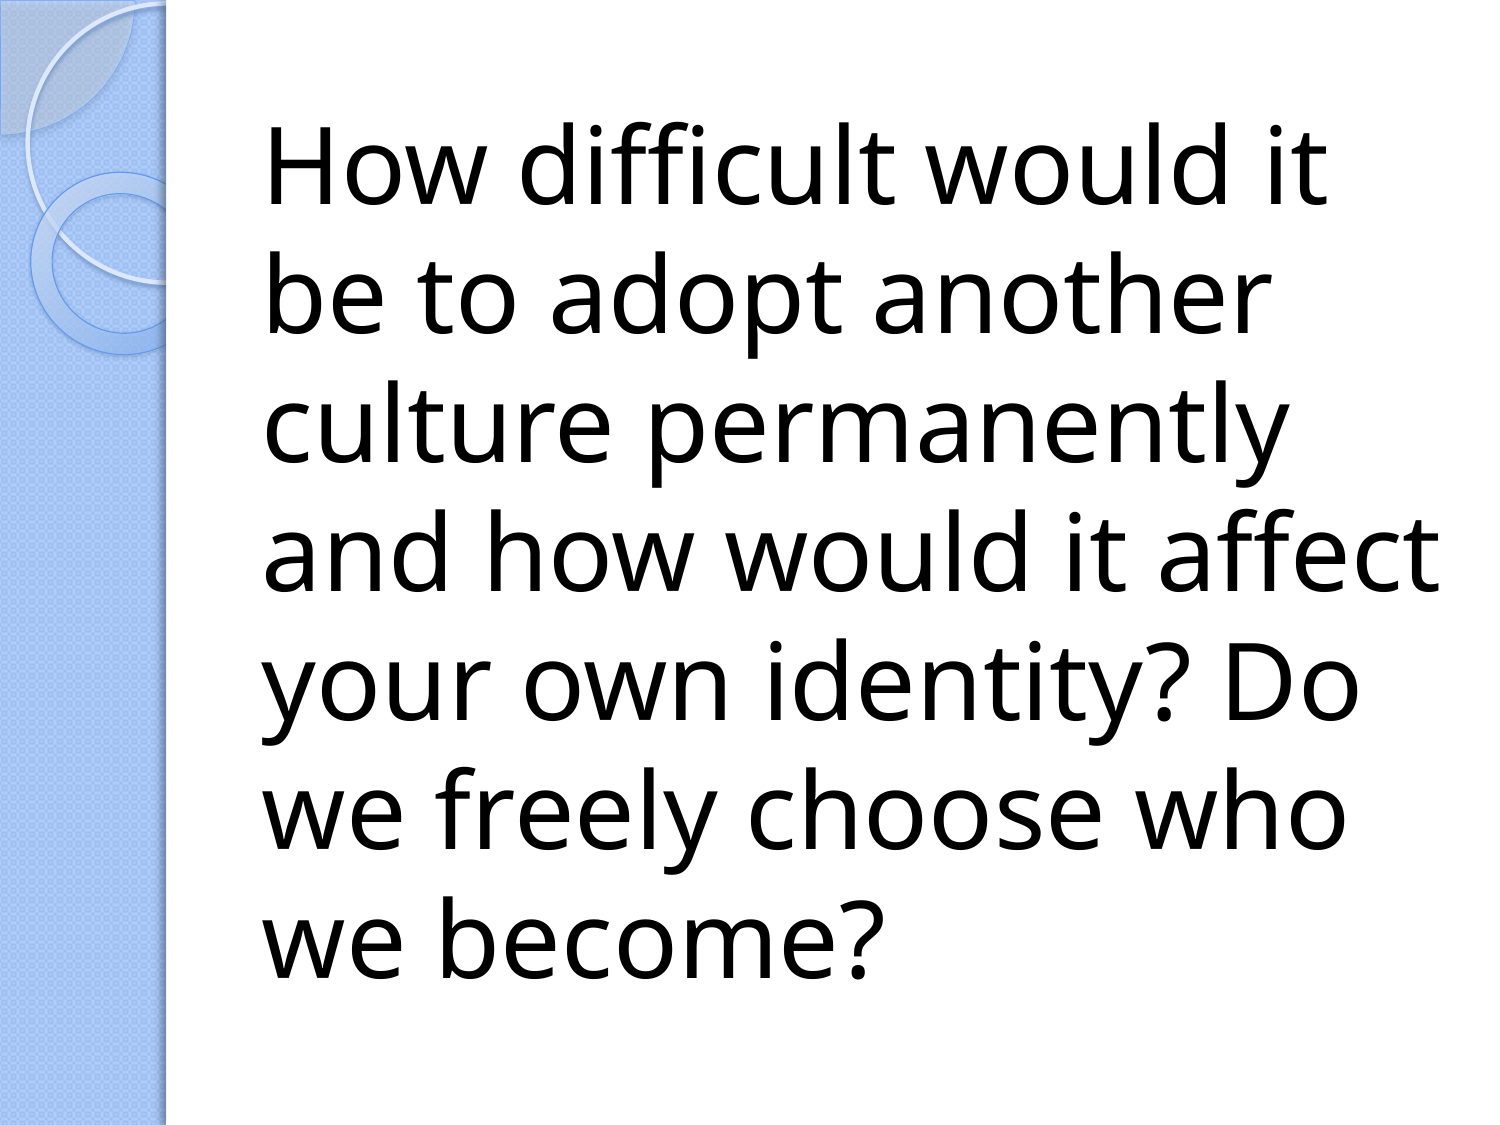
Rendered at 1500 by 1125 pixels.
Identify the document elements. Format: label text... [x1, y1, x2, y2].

list How difficult would it be to adopt another culture permanently and how would it affect your own identity? Do we freely choose who we become? [235, 90, 1466, 1025]
